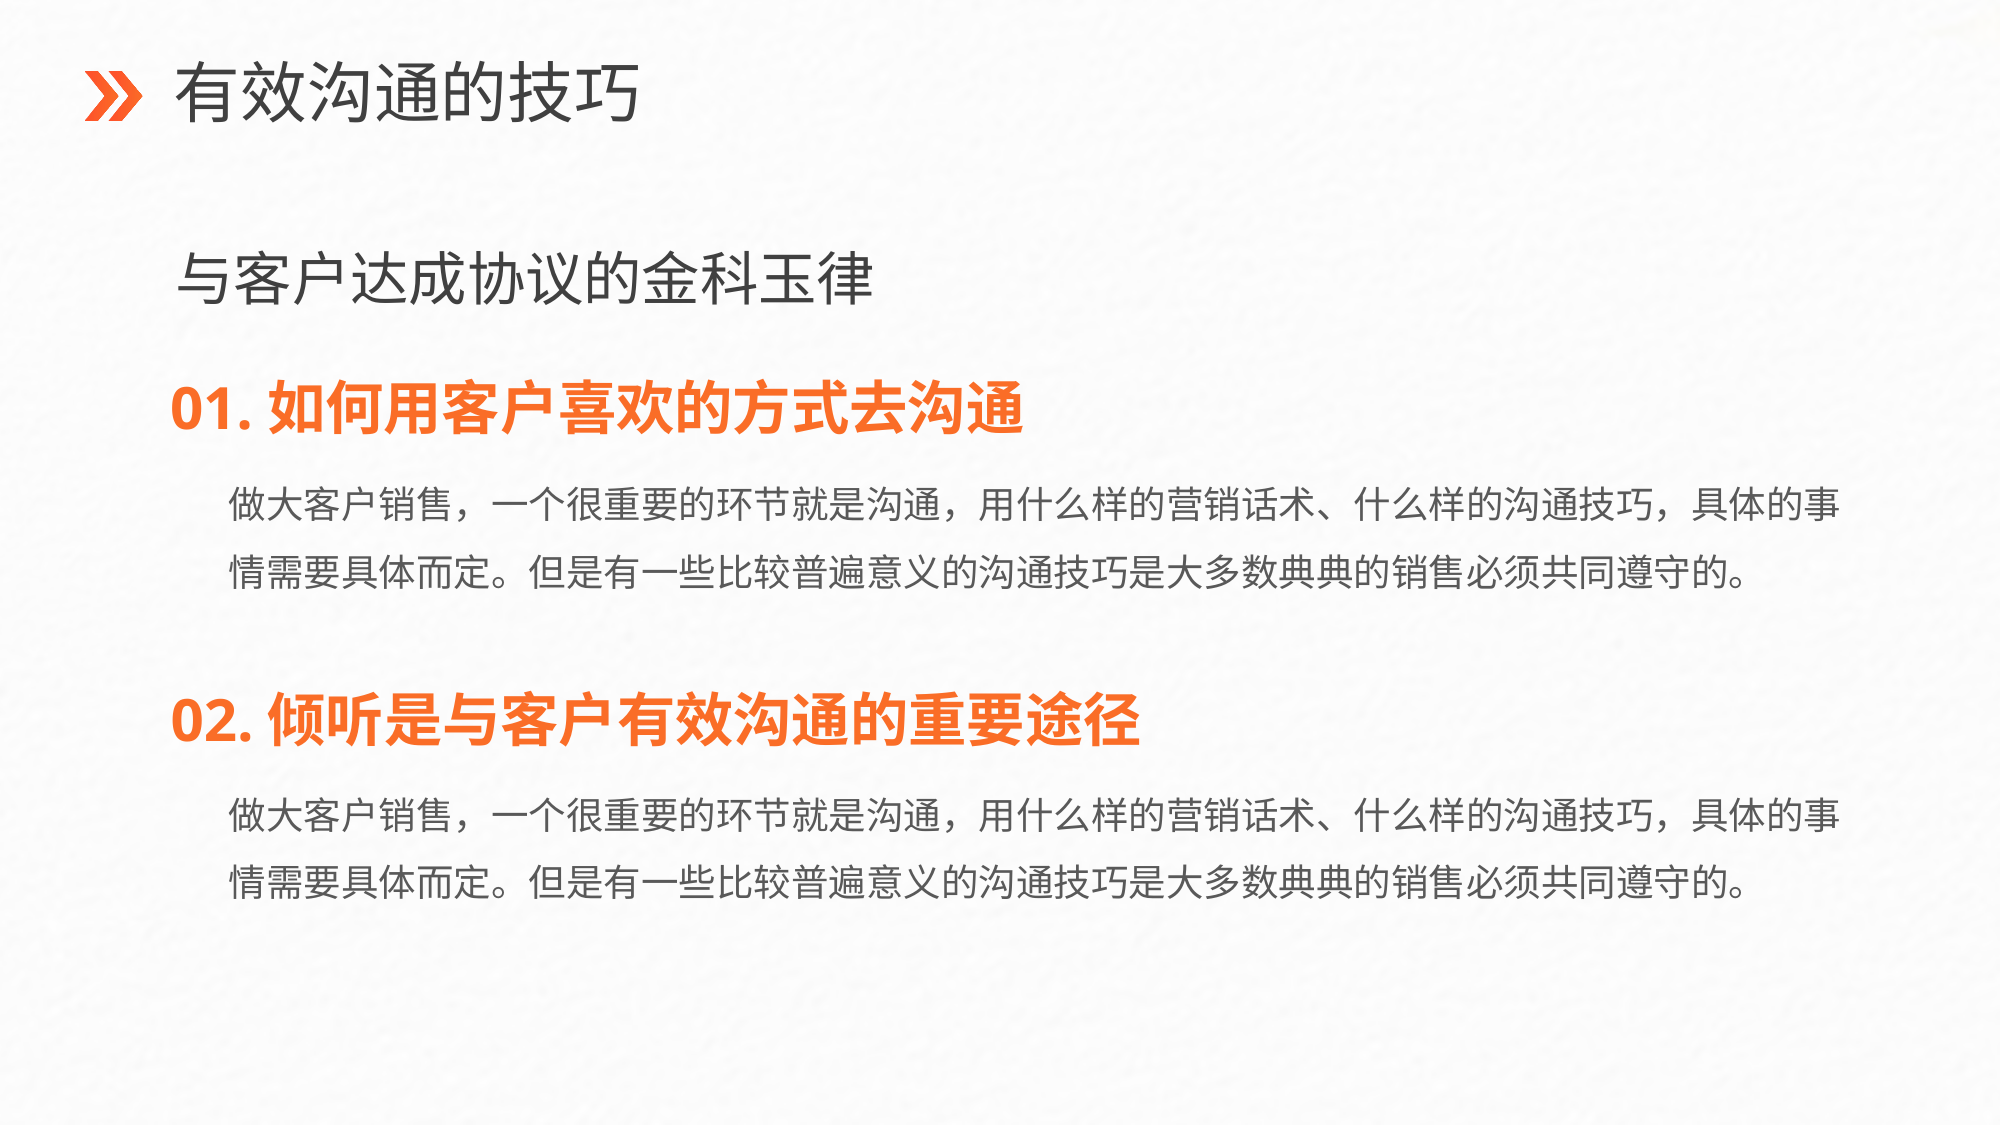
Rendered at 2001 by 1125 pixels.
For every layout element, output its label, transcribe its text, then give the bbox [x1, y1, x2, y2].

text_box 01.如何用客户喜欢的方式去沟通 [155, 363, 1040, 449]
text_box 做大客户销售，一个很重要的环节就是沟通，用什么样的营销话术、什么样的沟通技巧，具体的事情需要具体而定。但是有一些比较普遍意义的沟通技巧是大多数典典的销售必须共同遵守的。 [213, 761, 1886, 912]
text_box 02.倾听是与客户有效沟通的重要途径 [155, 676, 1157, 761]
text_box 有效沟通的技巧 [159, 43, 657, 139]
text_box 做大客户销售，一个很重要的环节就是沟通，用什么样的营销话术、什么样的沟通技巧，具体的事情需要具体而定。但是有一些比较普遍意义的沟通技巧是大多数典典的销售必须共同遵守的。 [213, 451, 1886, 602]
text_box 与客户达成协议的金科玉律 [161, 234, 890, 320]
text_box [84, 71, 143, 121]
